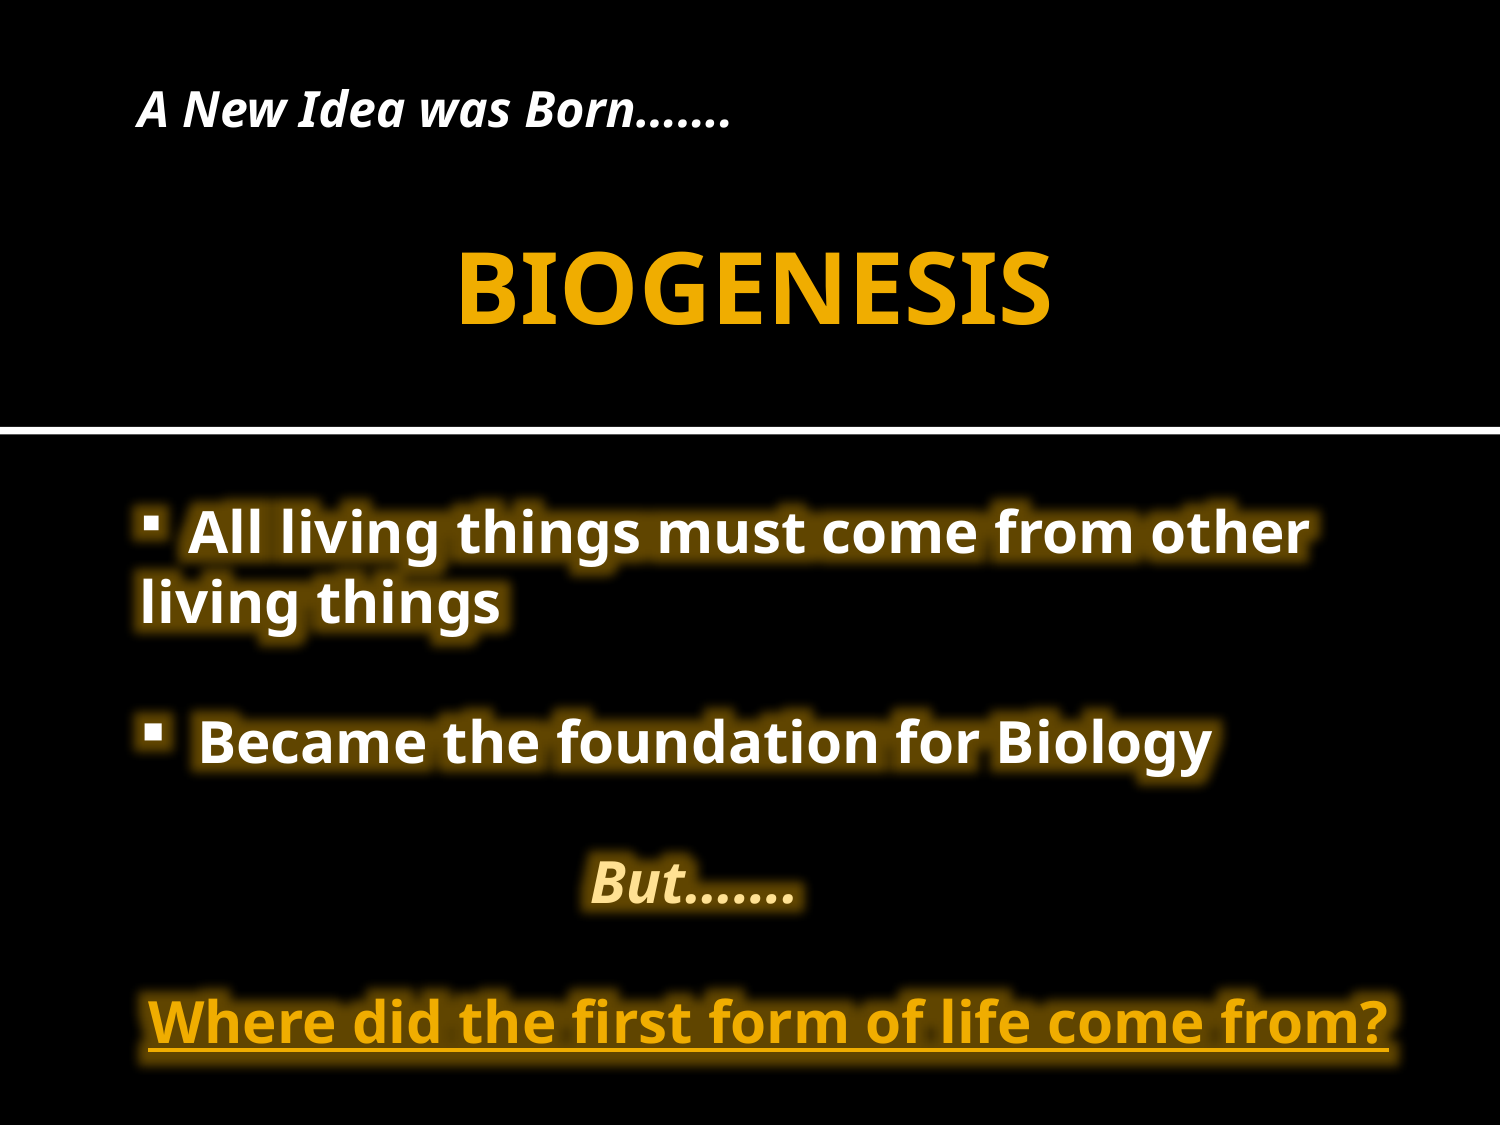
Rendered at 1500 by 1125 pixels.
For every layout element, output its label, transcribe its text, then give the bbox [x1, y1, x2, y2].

title A New Idea was Born……. [123, 19, 1438, 138]
text_box All living things must come from other living things Became the foundation for Biology But……. Where did the first form of life come from? [124, 487, 1413, 1125]
list BIOGENESIS [87, 224, 1404, 338]
